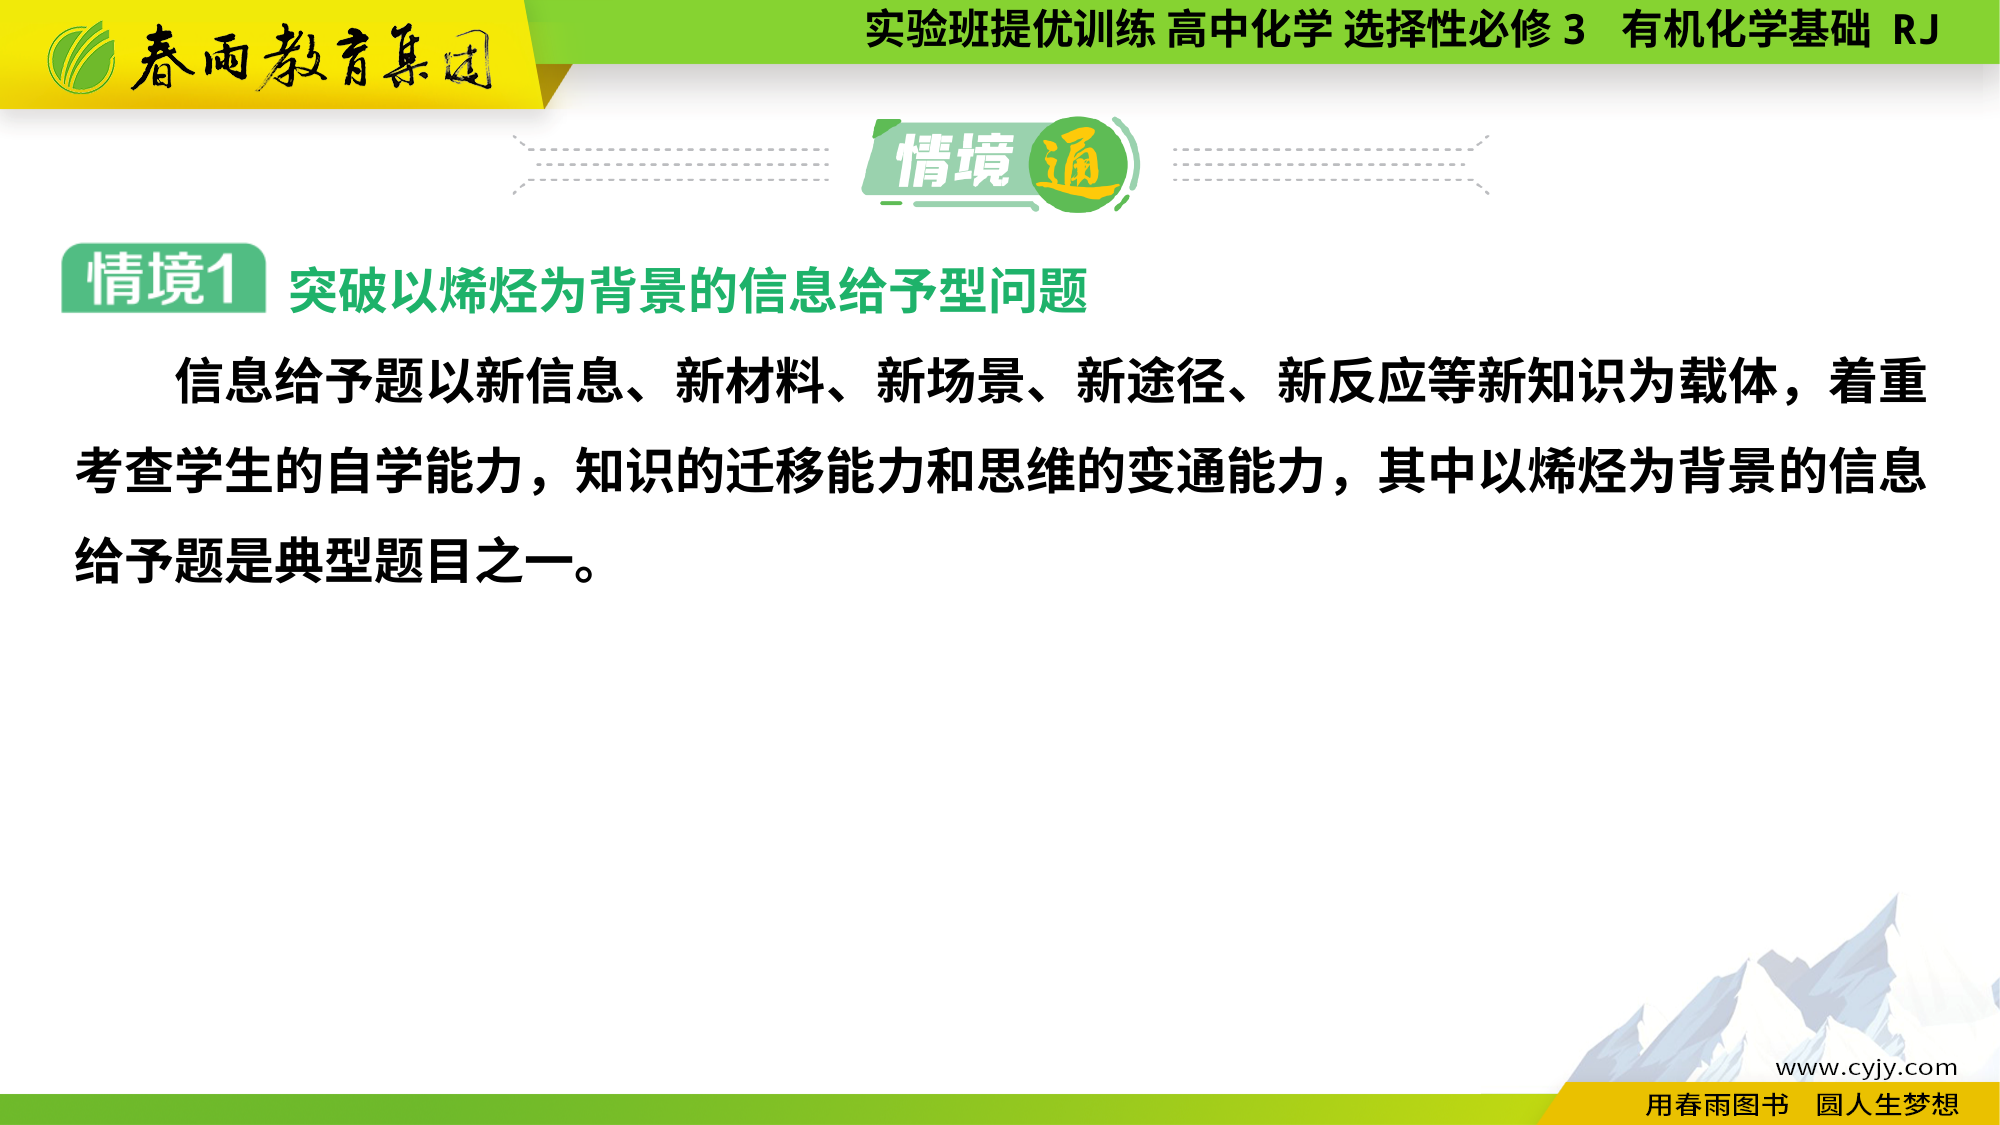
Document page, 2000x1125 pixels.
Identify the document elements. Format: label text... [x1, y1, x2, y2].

list 突破以烯烃为背景的信息给予型问题 信息给予题以新信息、新材料、新场景、新途径、新反应等新知识为载体，着重考查学生的自学能力，知识的迁移能力和思维的变通能力，其中以烯烃为背景的信息给予题是典型题目之一。 [59, 221, 1944, 590]
picture [0, 0, 2000, 1125]
